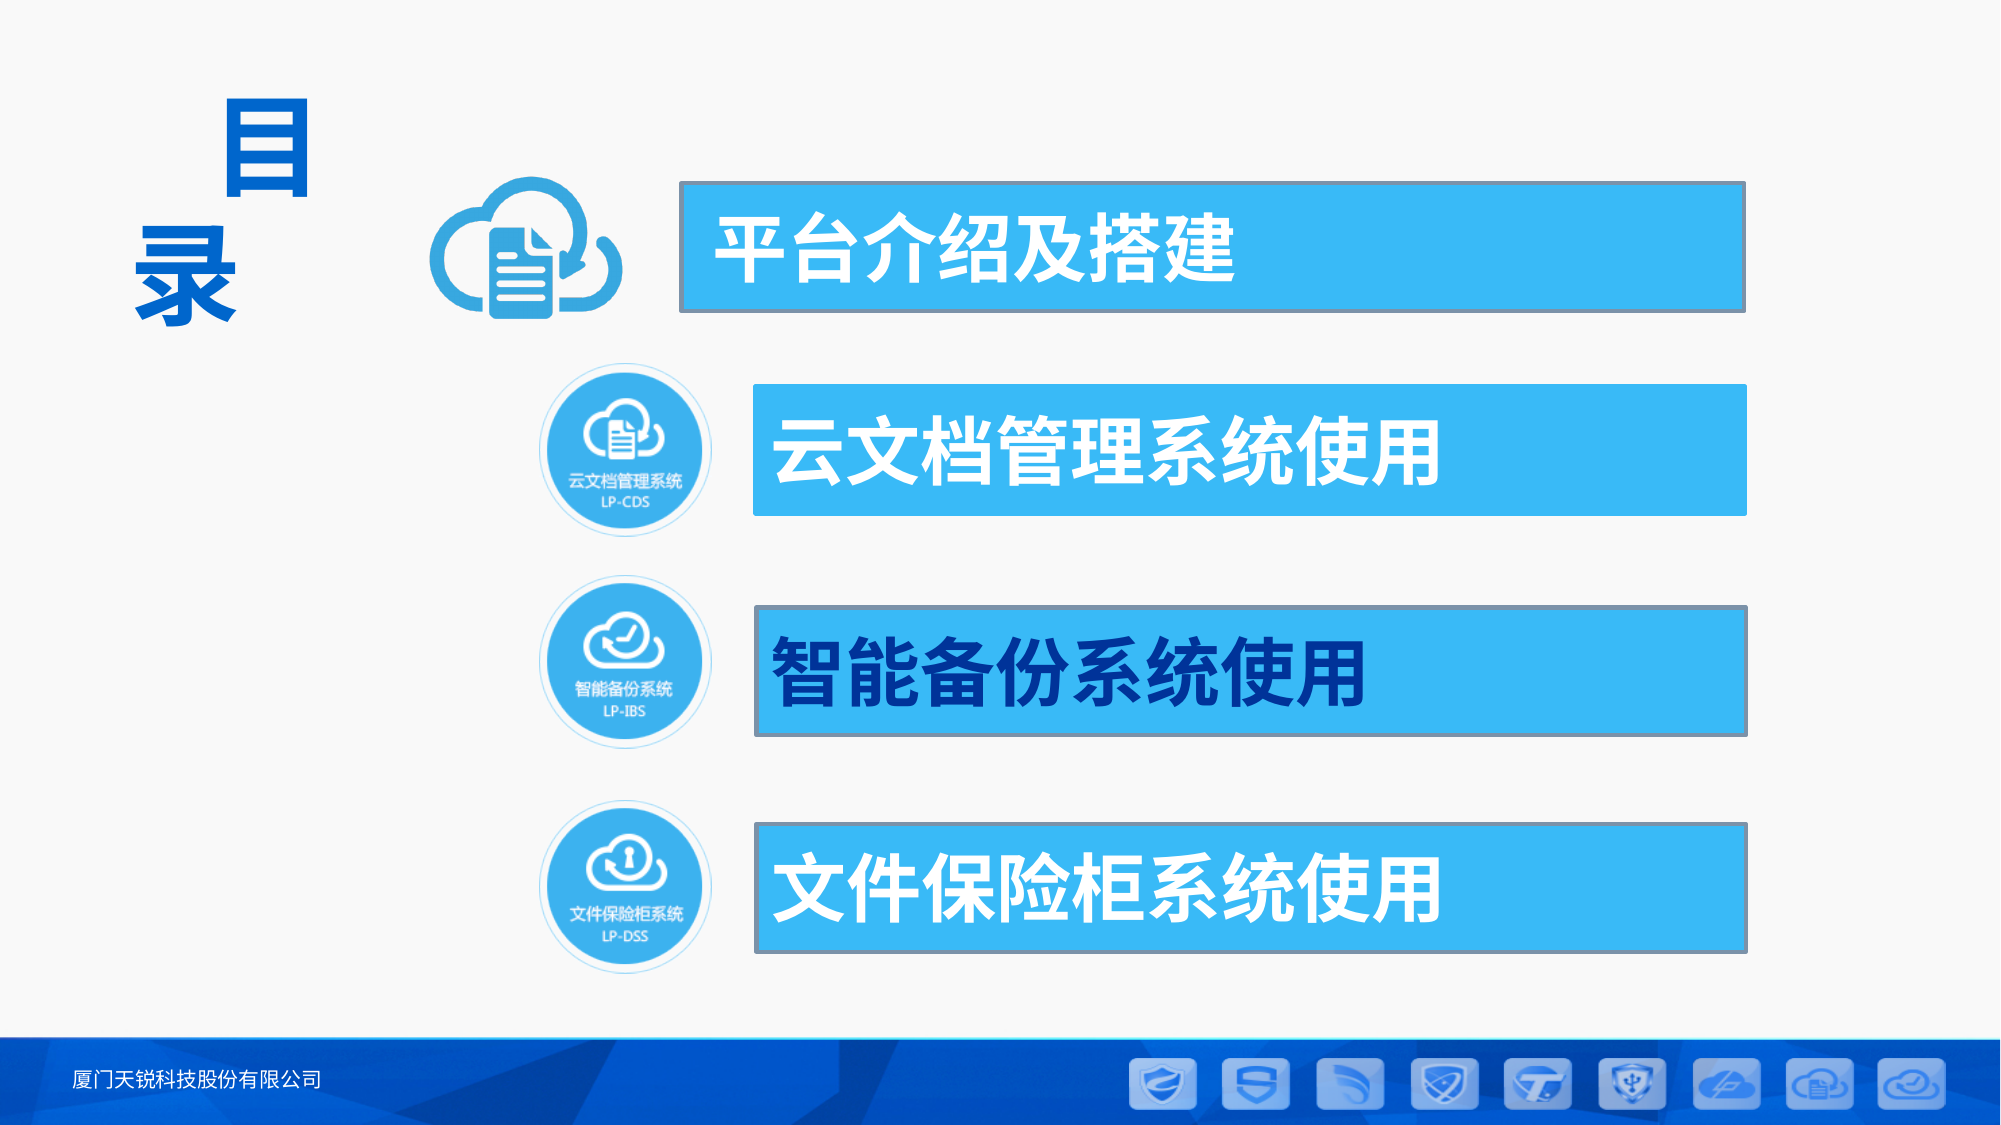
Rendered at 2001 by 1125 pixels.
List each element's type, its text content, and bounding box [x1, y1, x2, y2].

text_box [754, 605, 1748, 737]
text_box [753, 384, 1747, 516]
text_box 智能备份系统使用 [755, 618, 1658, 723]
text_box 云文档管理系统使用 [755, 396, 1658, 502]
text_box 文件保险柜系统使用 [756, 834, 1593, 939]
text_box 平台介绍及搭建 [698, 194, 1535, 299]
text_box 目 [175, 72, 319, 216]
picture [0, 0, 2001, 1125]
text_box [754, 822, 1748, 954]
text_box 录 [98, 215, 211, 328]
text_box [679, 181, 1746, 313]
